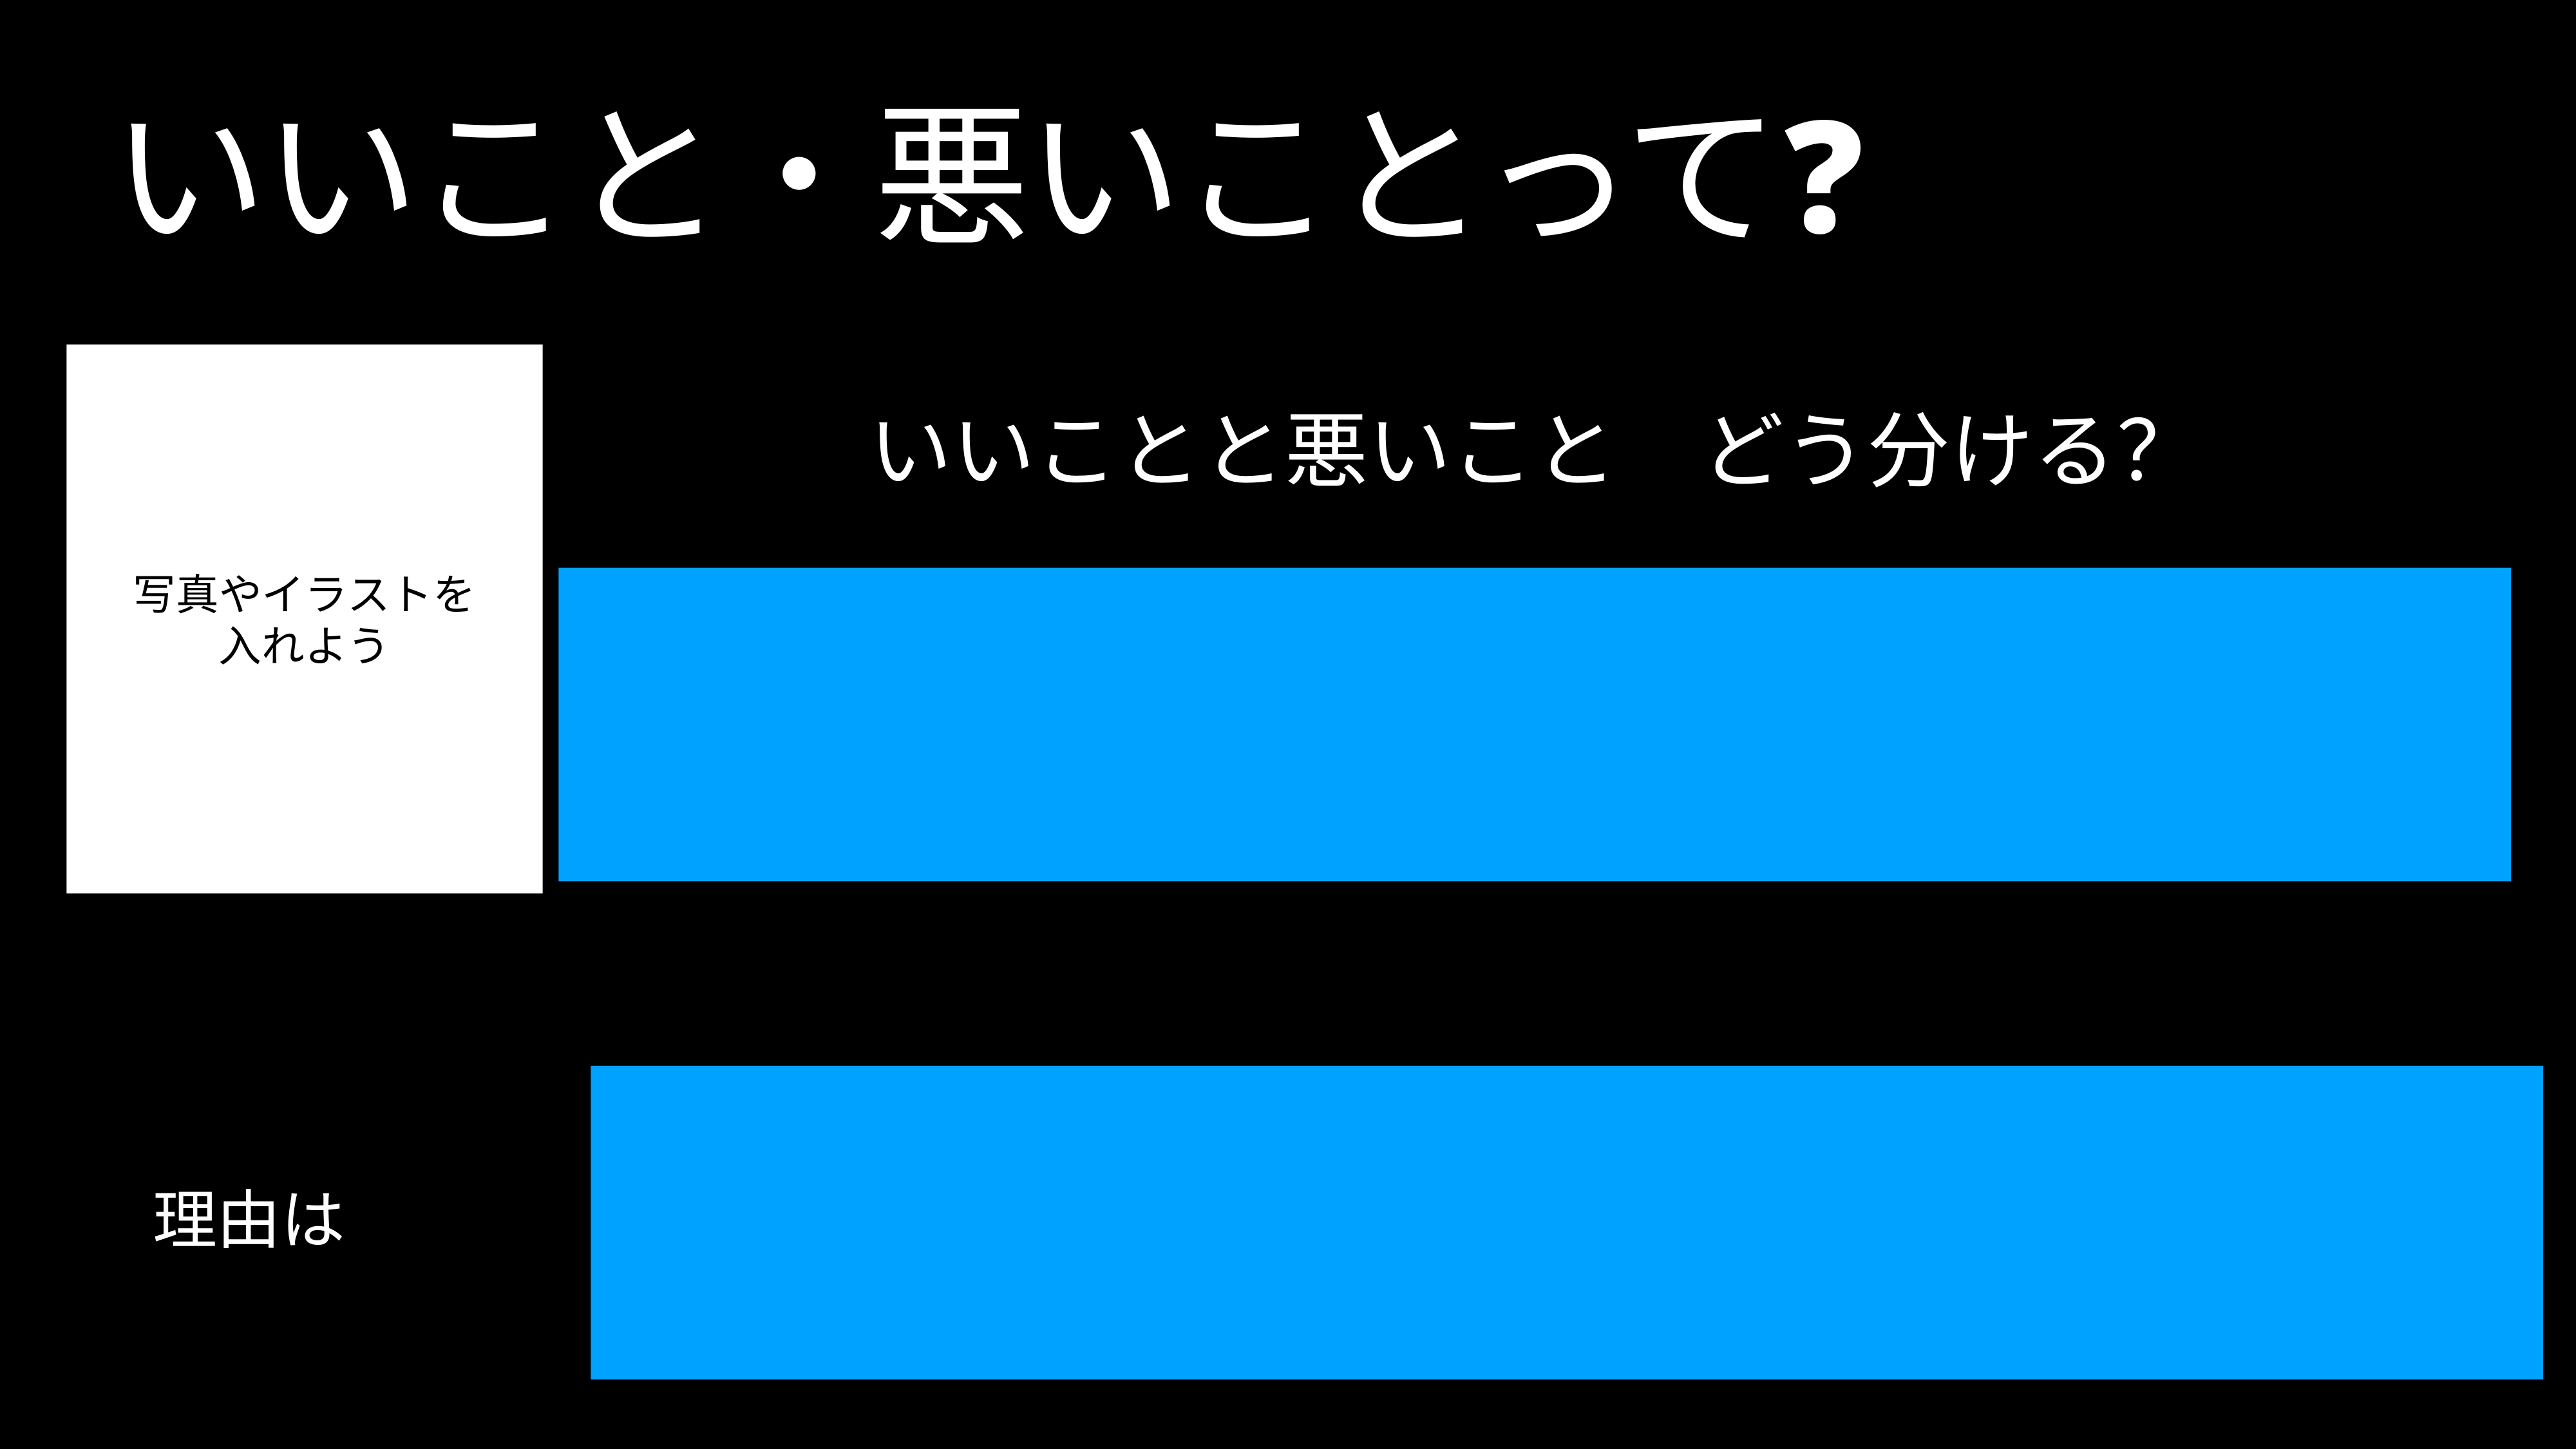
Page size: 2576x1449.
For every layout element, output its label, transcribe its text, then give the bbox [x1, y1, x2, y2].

title いいこと・悪いことって❓ [106, 35, 2428, 341]
text_box [591, 1065, 2543, 1379]
text_box 写真やイラストを 入れよう [66, 344, 543, 894]
text_box いいことと悪いこと どう分ける？ [863, 403, 2206, 504]
text_box [558, 567, 2511, 882]
text_box 理由は [147, 1182, 352, 1263]
